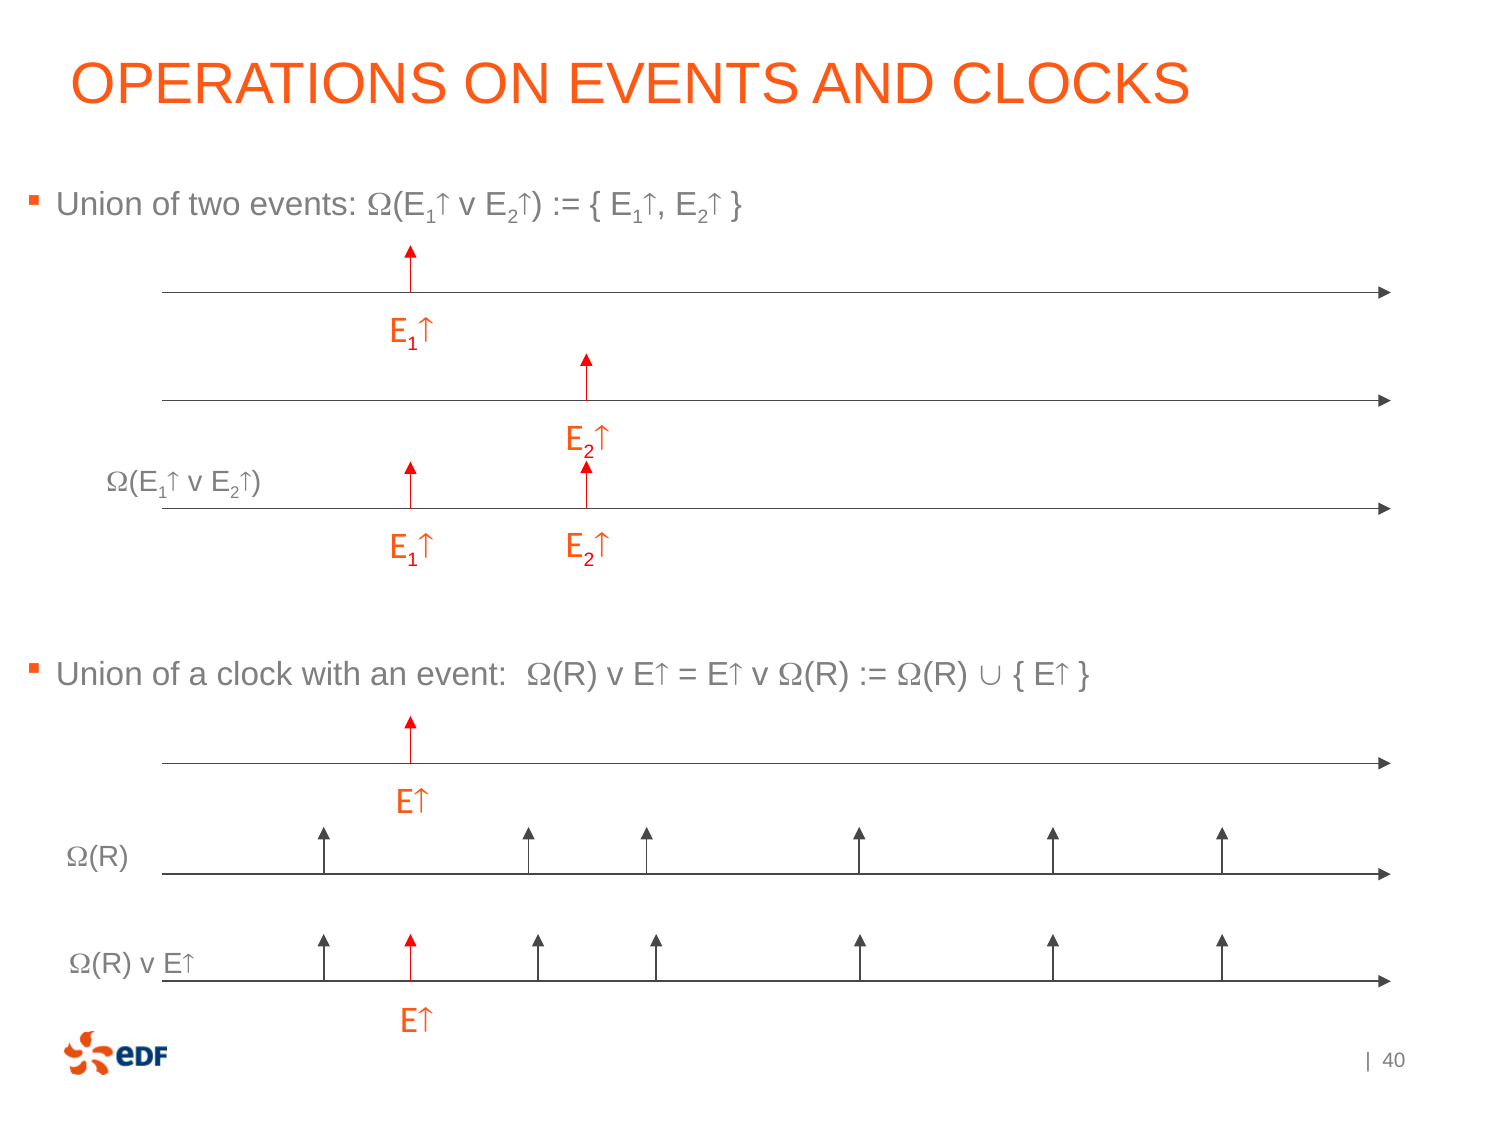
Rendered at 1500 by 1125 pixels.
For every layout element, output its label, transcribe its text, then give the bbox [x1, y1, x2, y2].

title Operations on Events and clocks [64, 45, 1436, 185]
list Union of two events: (E1 ᴠ E2) := { E1, E2 } Union of a clock with an event: (R) ᴠ E = E ᴠ (R) := (R)  { E } [20, 182, 1391, 980]
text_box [83, 244, 1392, 575]
picture [64, 1049, 167, 1075]
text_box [50, 715, 1392, 1049]
